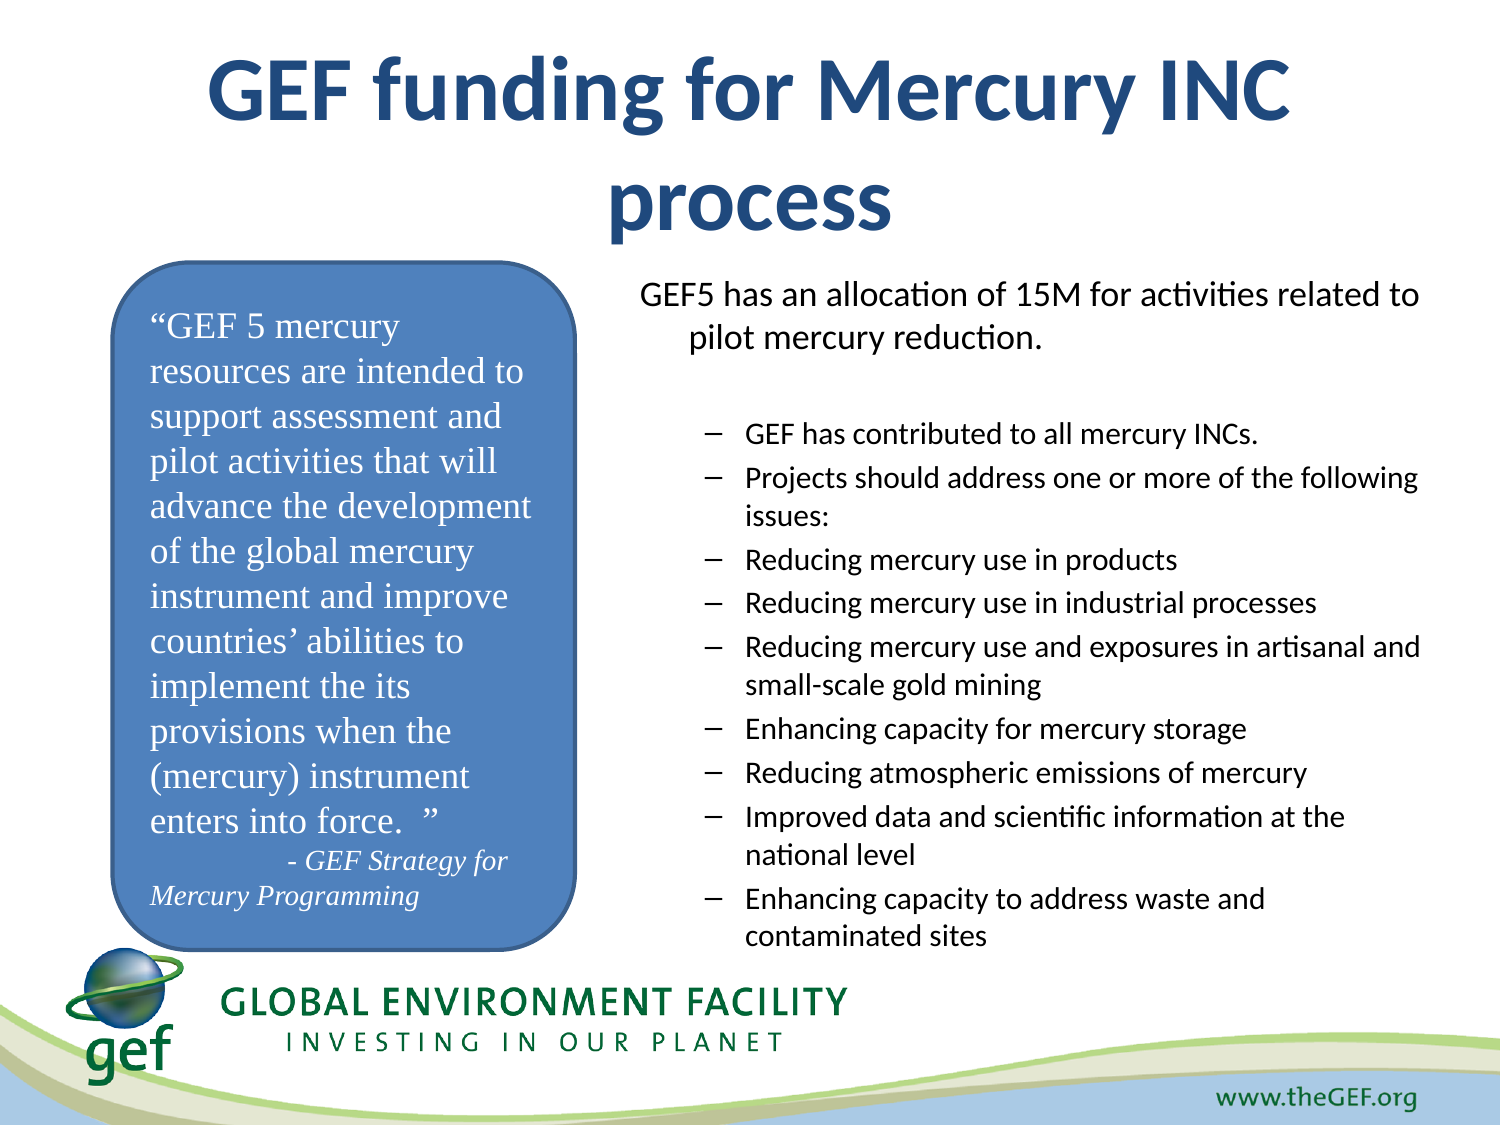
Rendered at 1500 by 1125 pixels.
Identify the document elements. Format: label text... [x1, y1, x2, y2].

picture [0, 920, 1500, 1125]
text_box “GEF 5 mercury resources are intended to support assessment and pilot activities that will advance the development of the global mercury instrument and improve countries’ abilities to implement the its provisions when the (mercury) instrument enters into force. ” - GEF Strategy for Mercury Programming [110, 260, 578, 953]
title GEF funding for Mercury INC process [74, 44, 1426, 233]
list GEF5 has an allocation of 15M for activities related to pilot mercury reduction. GEF has contributed to all mercury INCs. Projects should address one or more of the following issues: Reducing mercury use in products Reducing mercury use in industrial processes Reducing mercury use and exposures in artisanal and small-scale gold mining Enhancing capacity for mercury storage Reducing atmospheric emissions of mercury Improved data and scientific information at the national level Enhancing capacity to address waste and contaminated sites [624, 262, 1463, 963]
